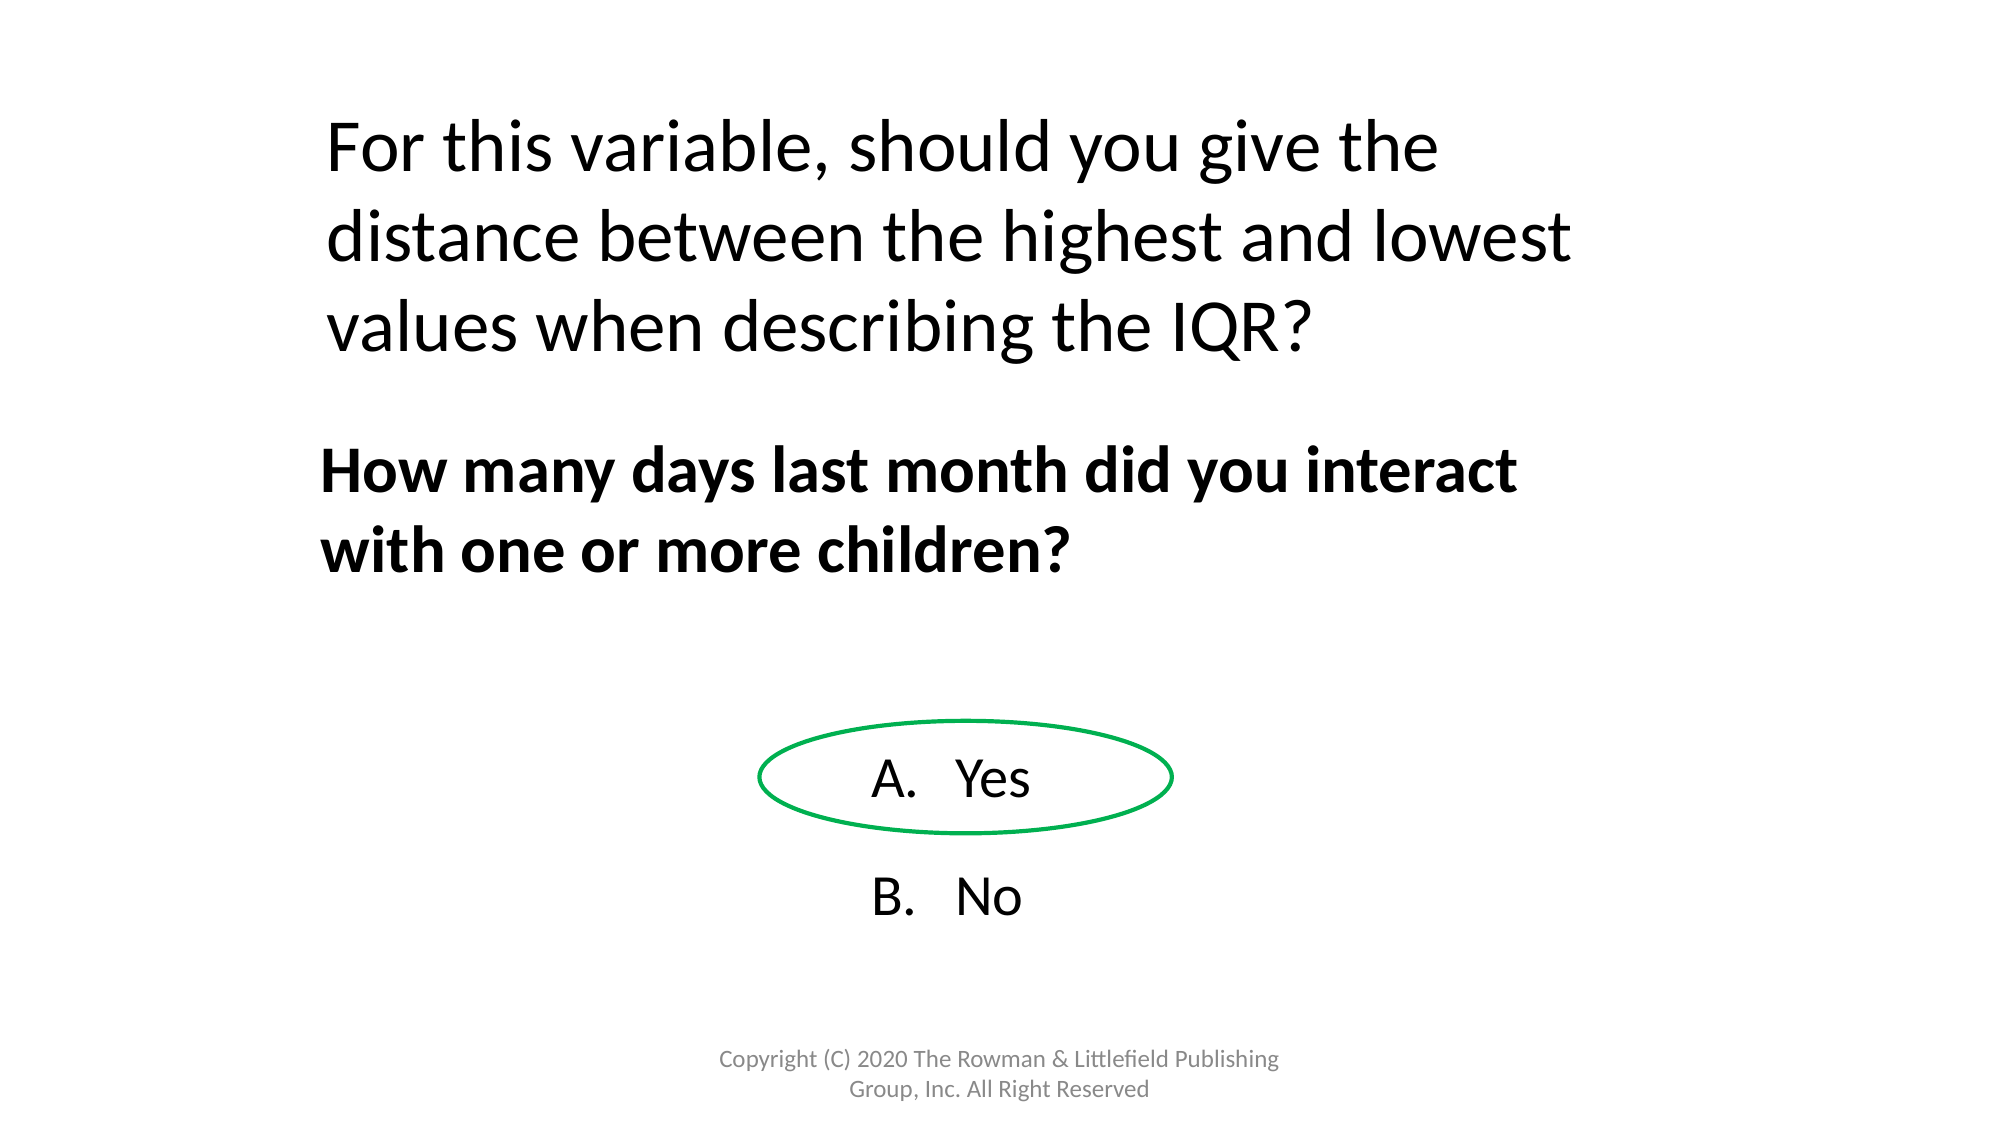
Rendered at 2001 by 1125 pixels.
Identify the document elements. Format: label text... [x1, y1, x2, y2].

list Yes No [790, 721, 896, 744]
list Yes No [1036, 721, 1172, 767]
text_box [757, 718, 1174, 836]
list Yes No [790, 787, 1172, 1042]
footer Copyright (C) 2020 The Rowman & Littlefield Publishing Group, Inc. All Right Reserved [683, 1042, 1317, 1103]
title For this variable, should you give the distance between the highest and lowest values when describing the IQR? [311, 137, 1662, 325]
text_box How many days last month did you interact with one or more children? [305, 412, 1656, 600]
